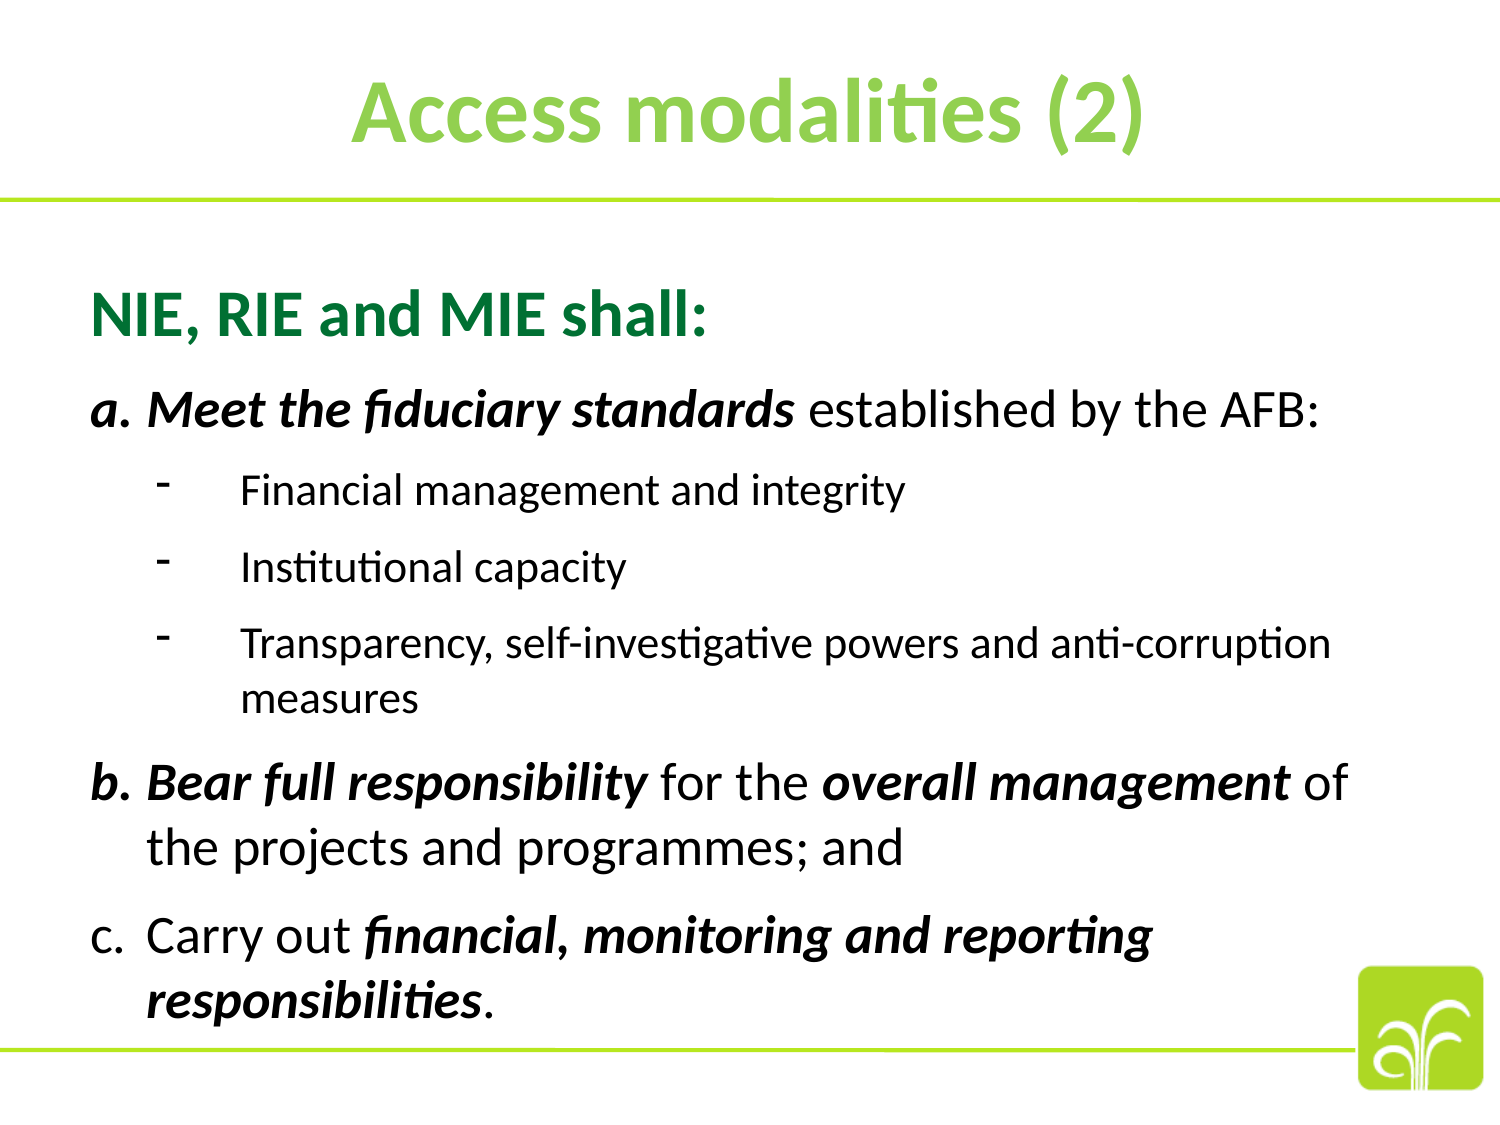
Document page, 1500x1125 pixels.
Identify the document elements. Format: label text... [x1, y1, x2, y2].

list NIE, RIE and MIE shall: Meet the fiduciary standards established by the AFB: Financial management and integrity Institutional capacity Transparency, self-investigative powers and anti-corruption measures Bear full responsibility for the overall management of the projects and programmes; and Carry out financial, monitoring and reporting responsibilities. [75, 262, 1425, 1048]
picture [1324, 948, 1500, 1105]
title Access modalities (2) [75, 12, 1425, 197]
